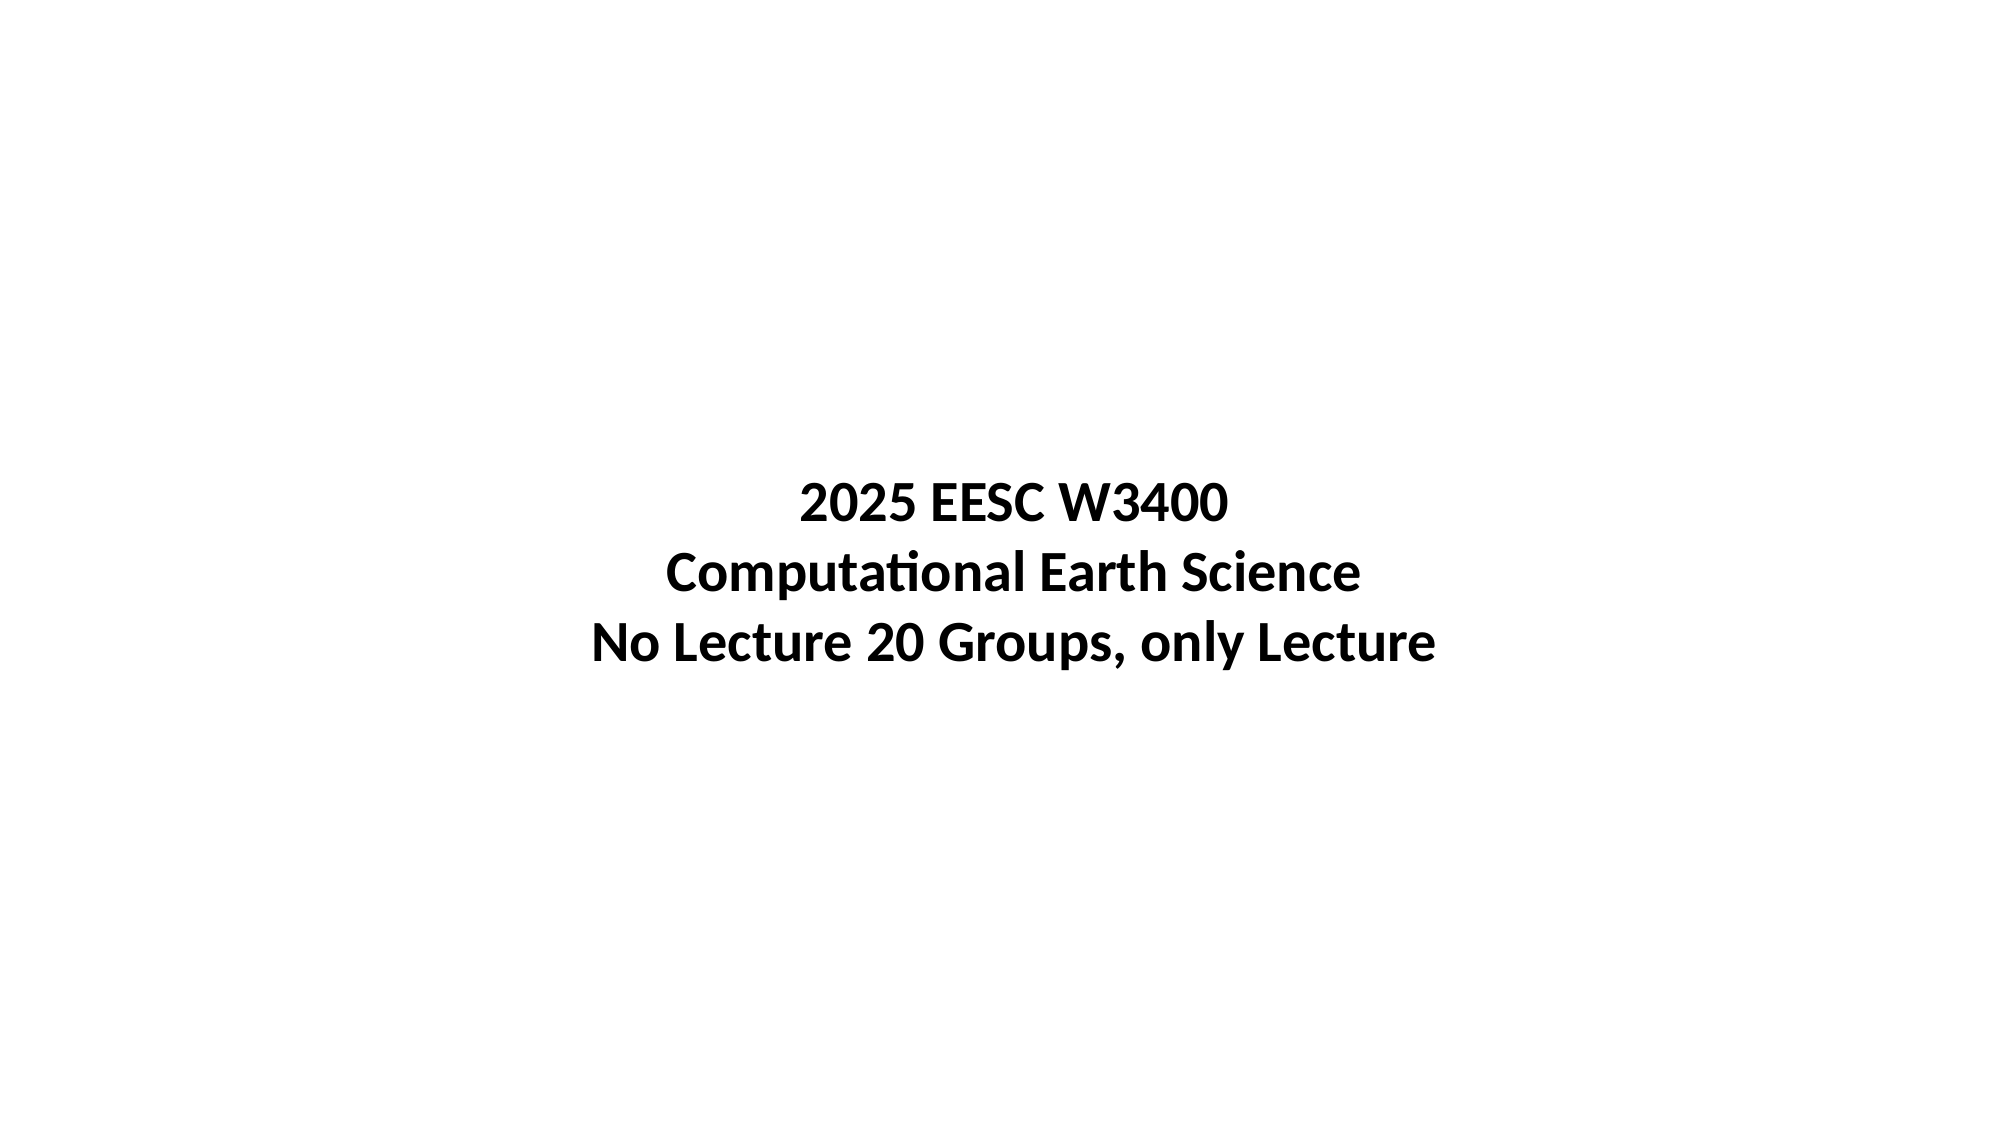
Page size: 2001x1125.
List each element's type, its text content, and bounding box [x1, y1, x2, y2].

text_box 2025 EESC W3400 Computational Earth Science No Lecture 20 Groups, only Lecture [128, 455, 1900, 681]
